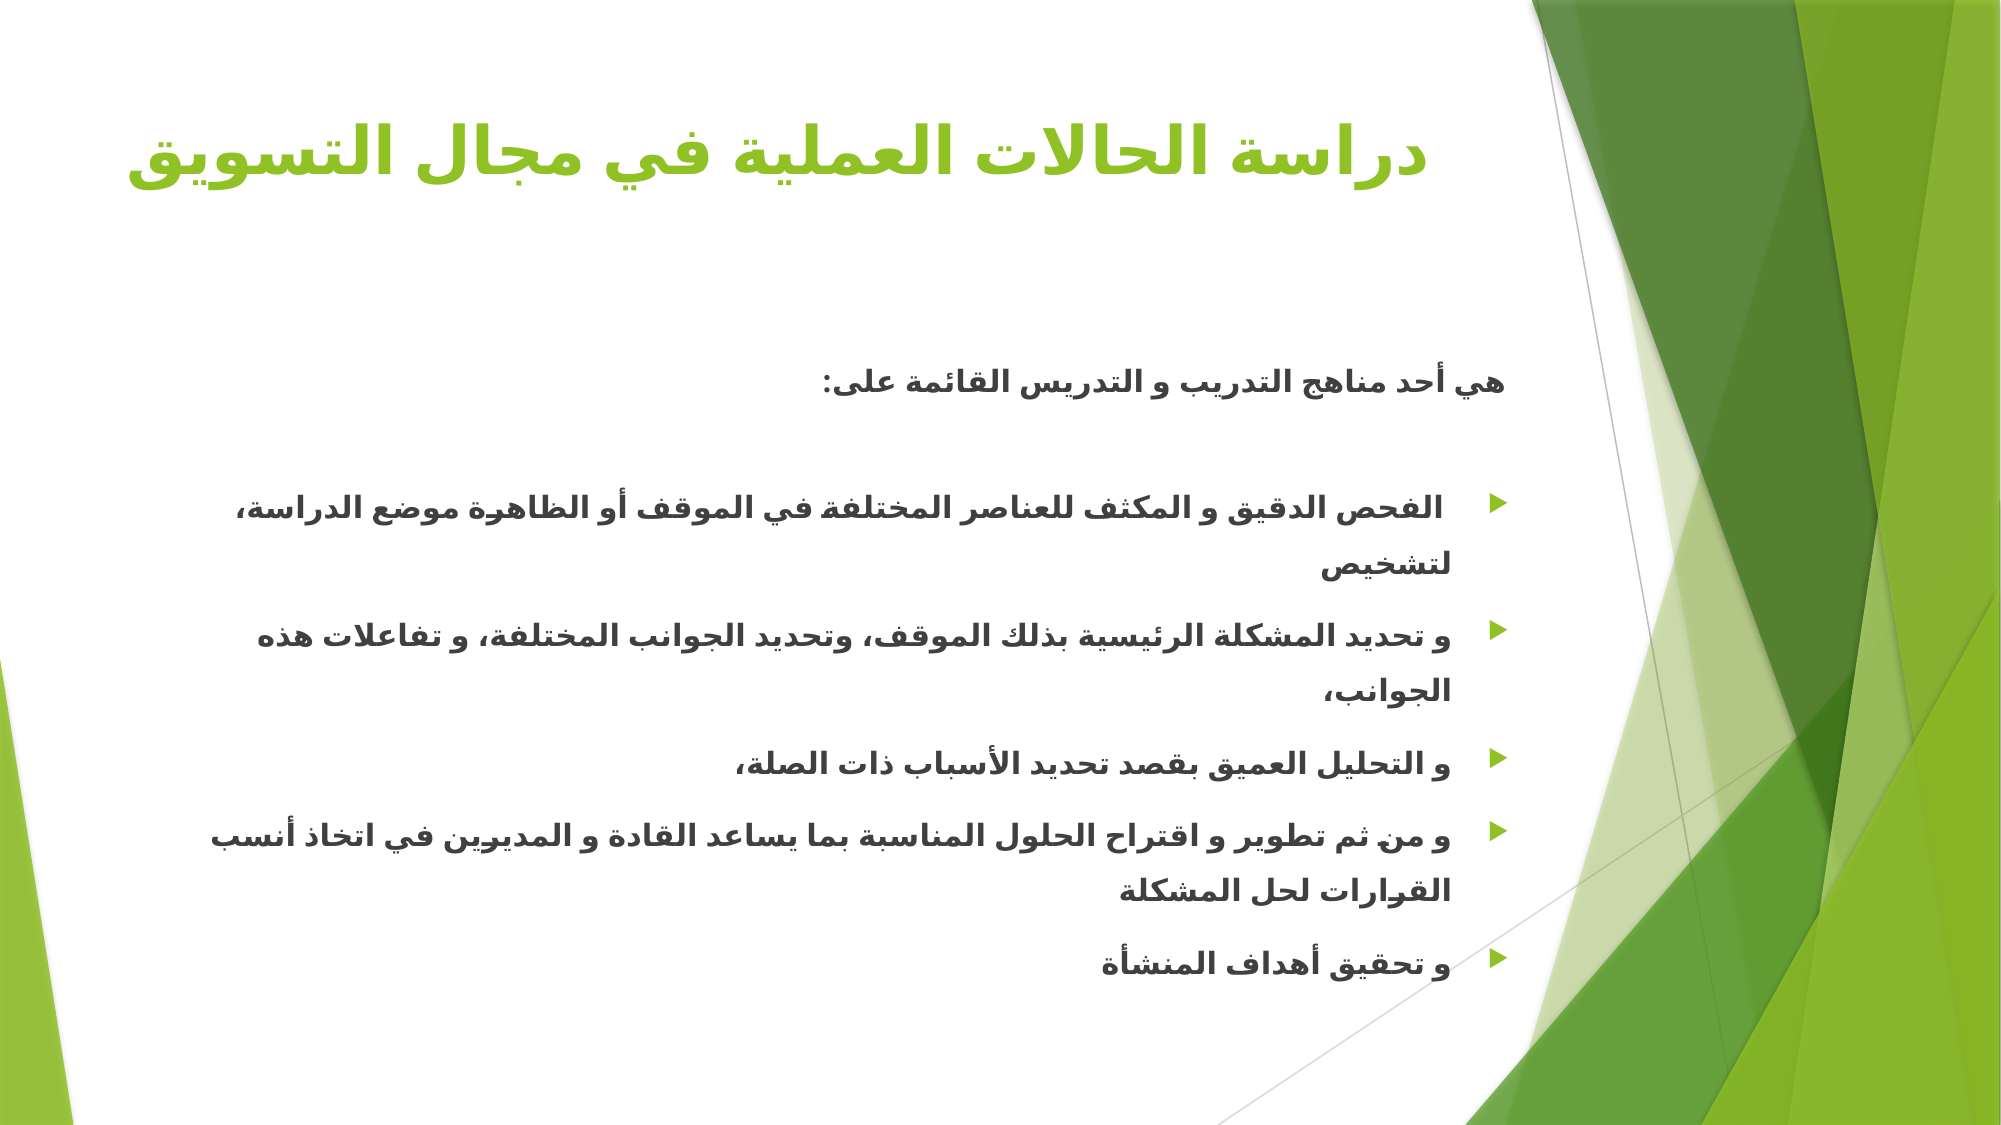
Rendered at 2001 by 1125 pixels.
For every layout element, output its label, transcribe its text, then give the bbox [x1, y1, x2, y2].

title دراسة الحالات العملية في مجال التسويق [111, 99, 1522, 317]
list هي أحد مناهج التدريب و التدريس القائمة على: الفحص الدقيق و المكثف للعناصر المختلفة في الموقف أو الظاهرة موضع الدراسة، لتشخيص و تحديد المشكلة الرئيسية بذلك الموقف، وتحديد الجوانب المختلفة، و تفاعلات هذه الجوانب، و التحليل العميق بقصد تحديد الأسباب ذات الصلة، و من ثم تطوير و اقتراح الحلول المناسبة بما يساعد القادة و المديرين في اتخاذ أنسب القرارات لحل المشكلة و تحقيق أهداف المنشأة [111, 354, 1522, 992]
